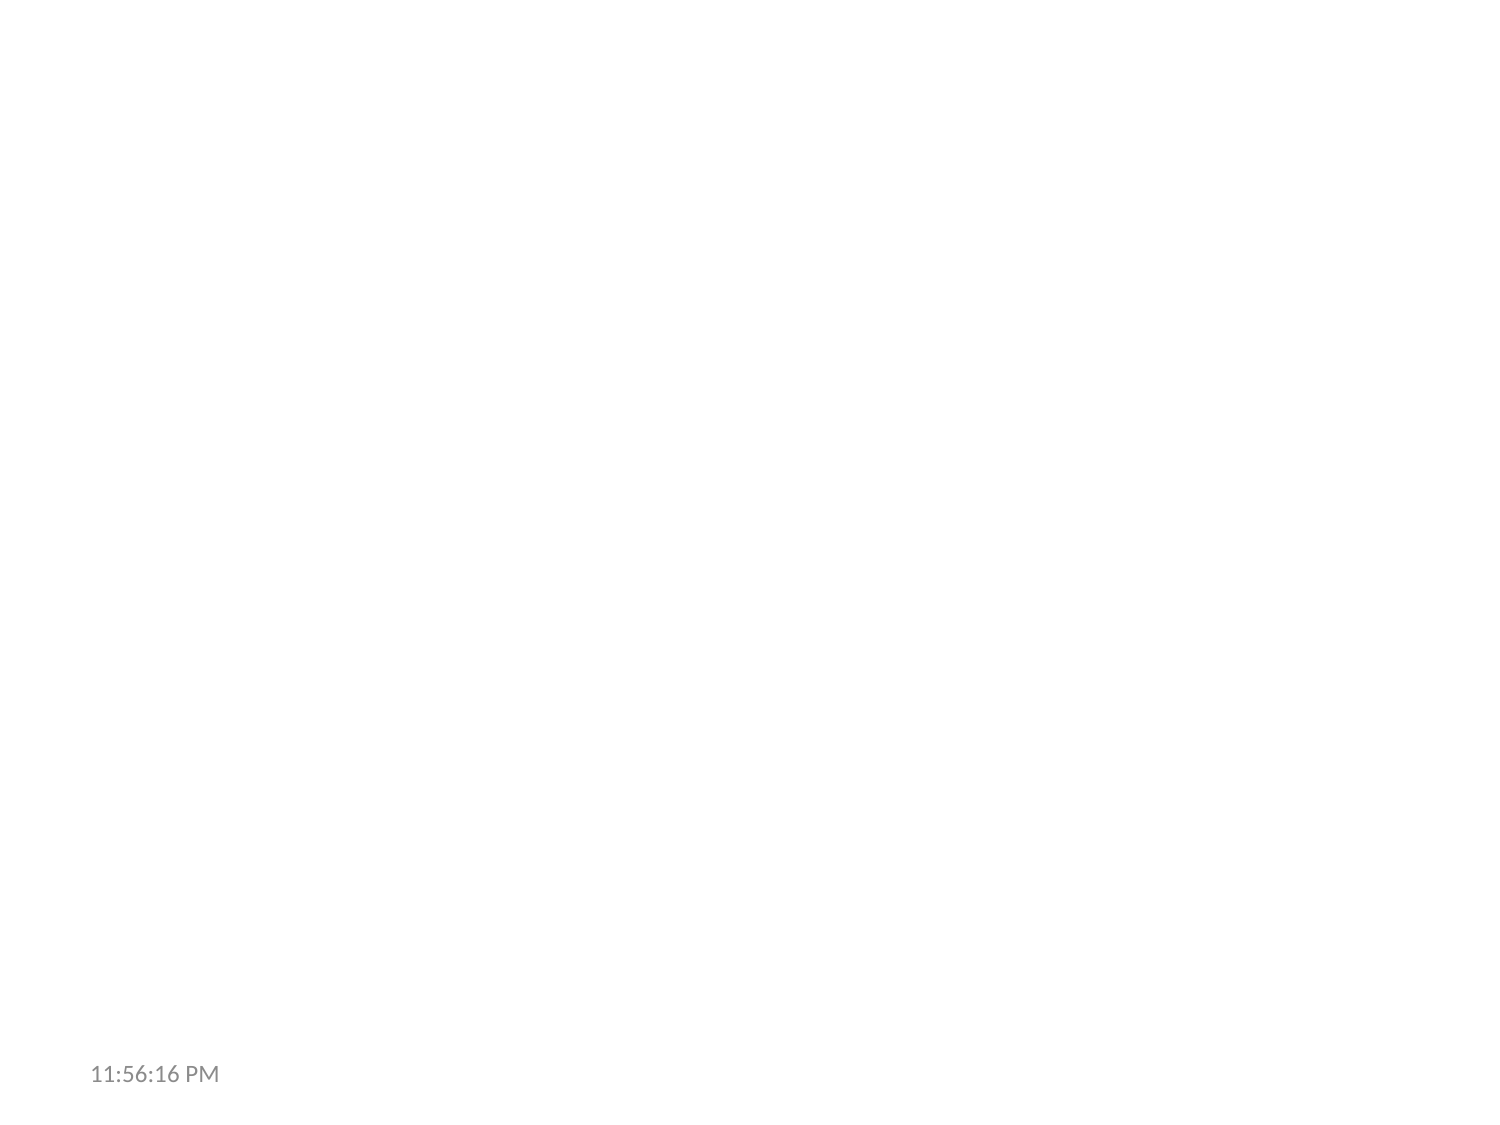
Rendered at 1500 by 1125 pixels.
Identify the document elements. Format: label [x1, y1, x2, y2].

slide_number [75, 1042, 425, 1103]
